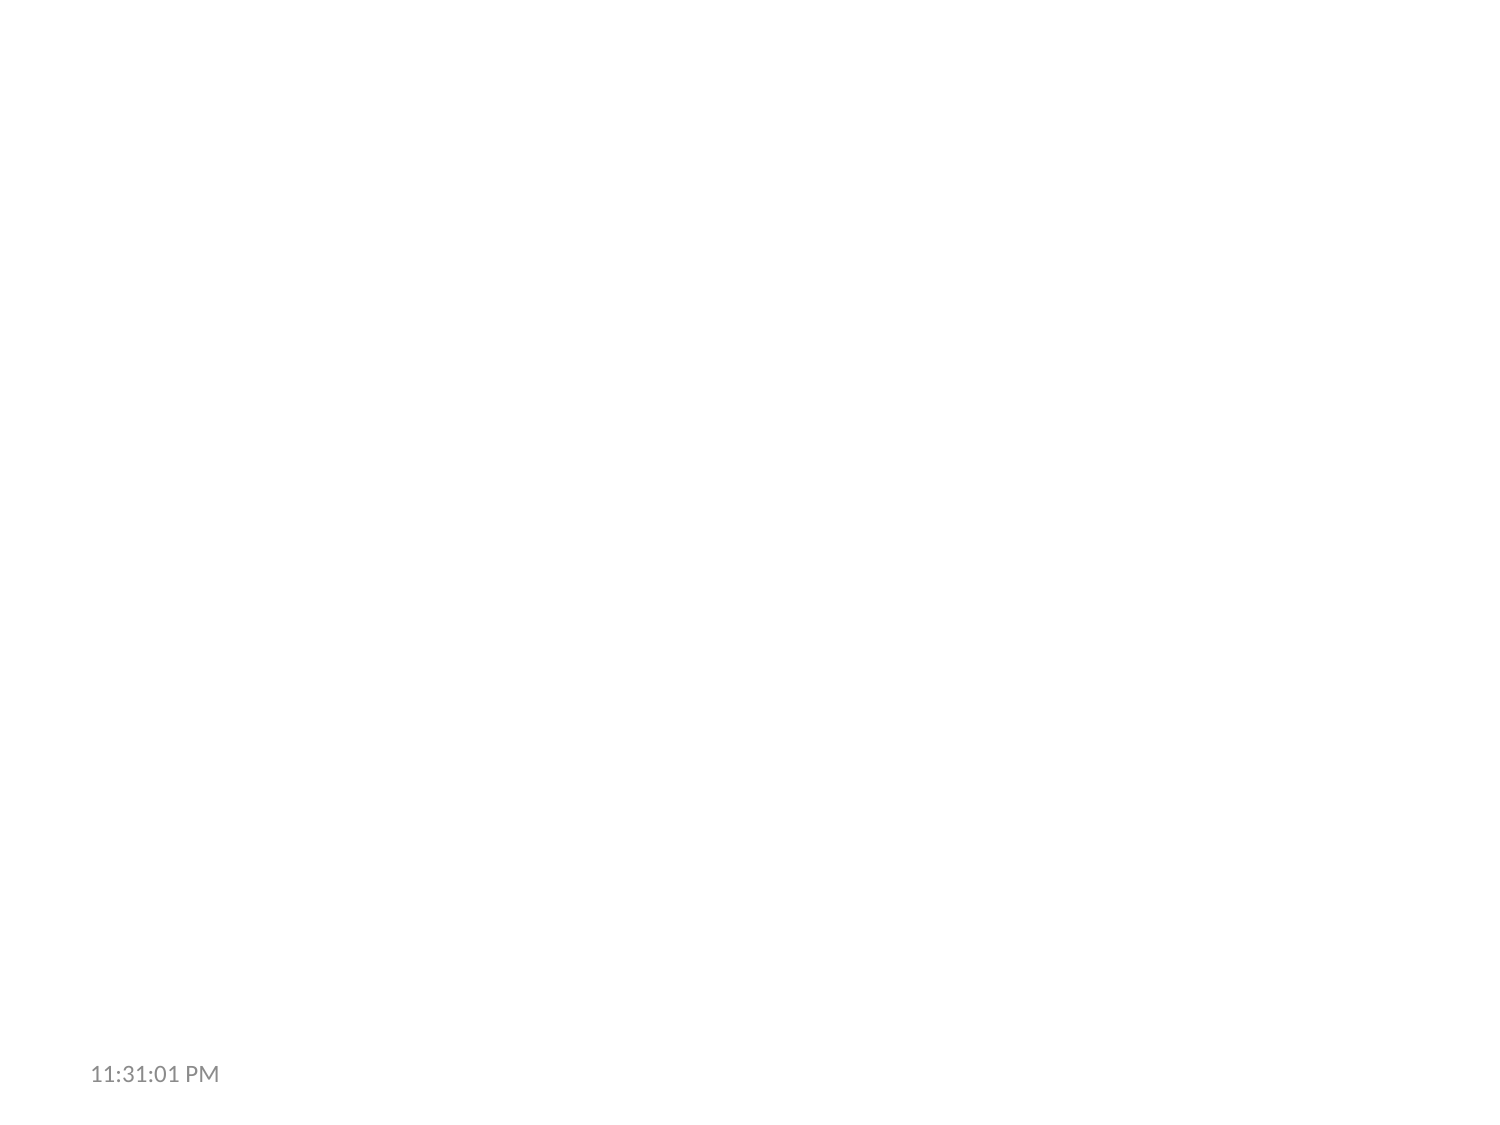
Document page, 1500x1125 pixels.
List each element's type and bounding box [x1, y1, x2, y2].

slide_number [75, 1042, 425, 1103]
